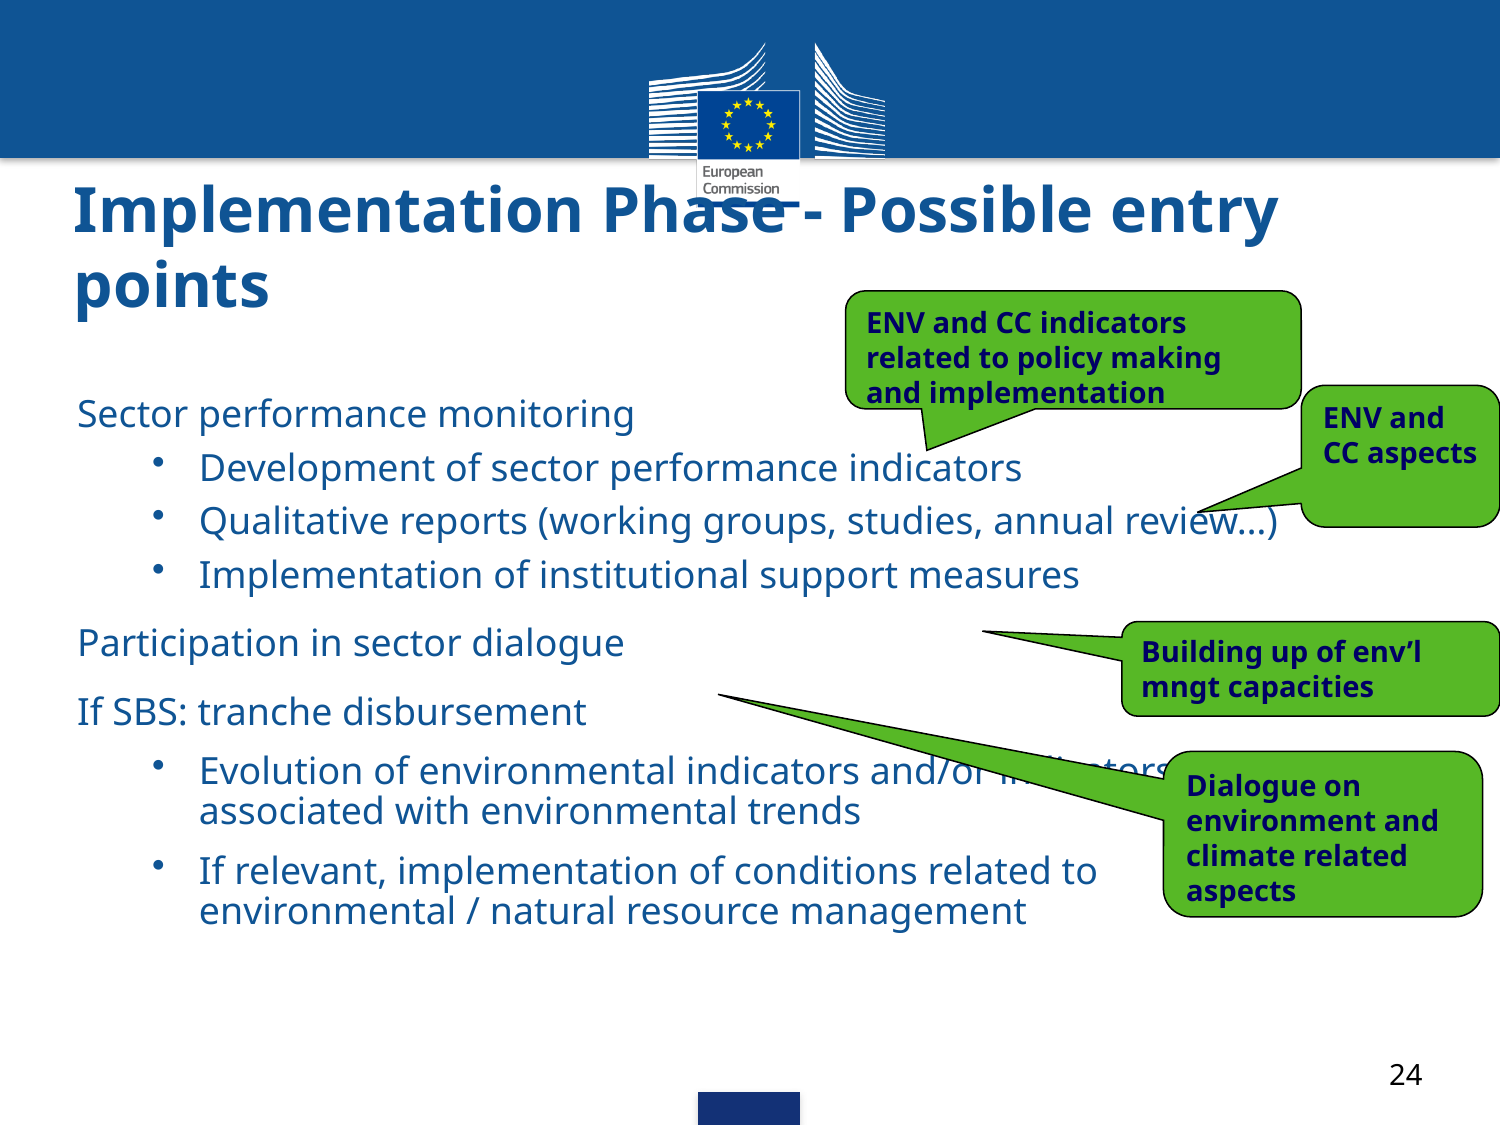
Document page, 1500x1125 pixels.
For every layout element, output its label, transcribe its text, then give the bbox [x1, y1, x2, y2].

picture [649, 42, 885, 143]
text_box 24 [1349, 1025, 1438, 1104]
list Sector performance monitoring Development of sector performance indicators Qualitative reports (working groups, studies, annual review…) Implementation of institutional support measures Participation in sector dialogue If SBS: tranche disbursement Evolution of environmental indicators and/or indicators associated with environmental trends If relevant, implementation of conditions related to environmental / natural resource management [62, 387, 1338, 1041]
text_box Building up of env’l mngt capacities [982, 621, 1500, 717]
title Implementation Phase - Possible entry points [0, 143, 1500, 346]
text_box ENV and CC aspects [1197, 385, 1500, 528]
text_box ENV and CC indicators related to policy making and implementation [845, 290, 1302, 451]
text_box Dialogue on environment and climate related aspects [717, 694, 1483, 917]
